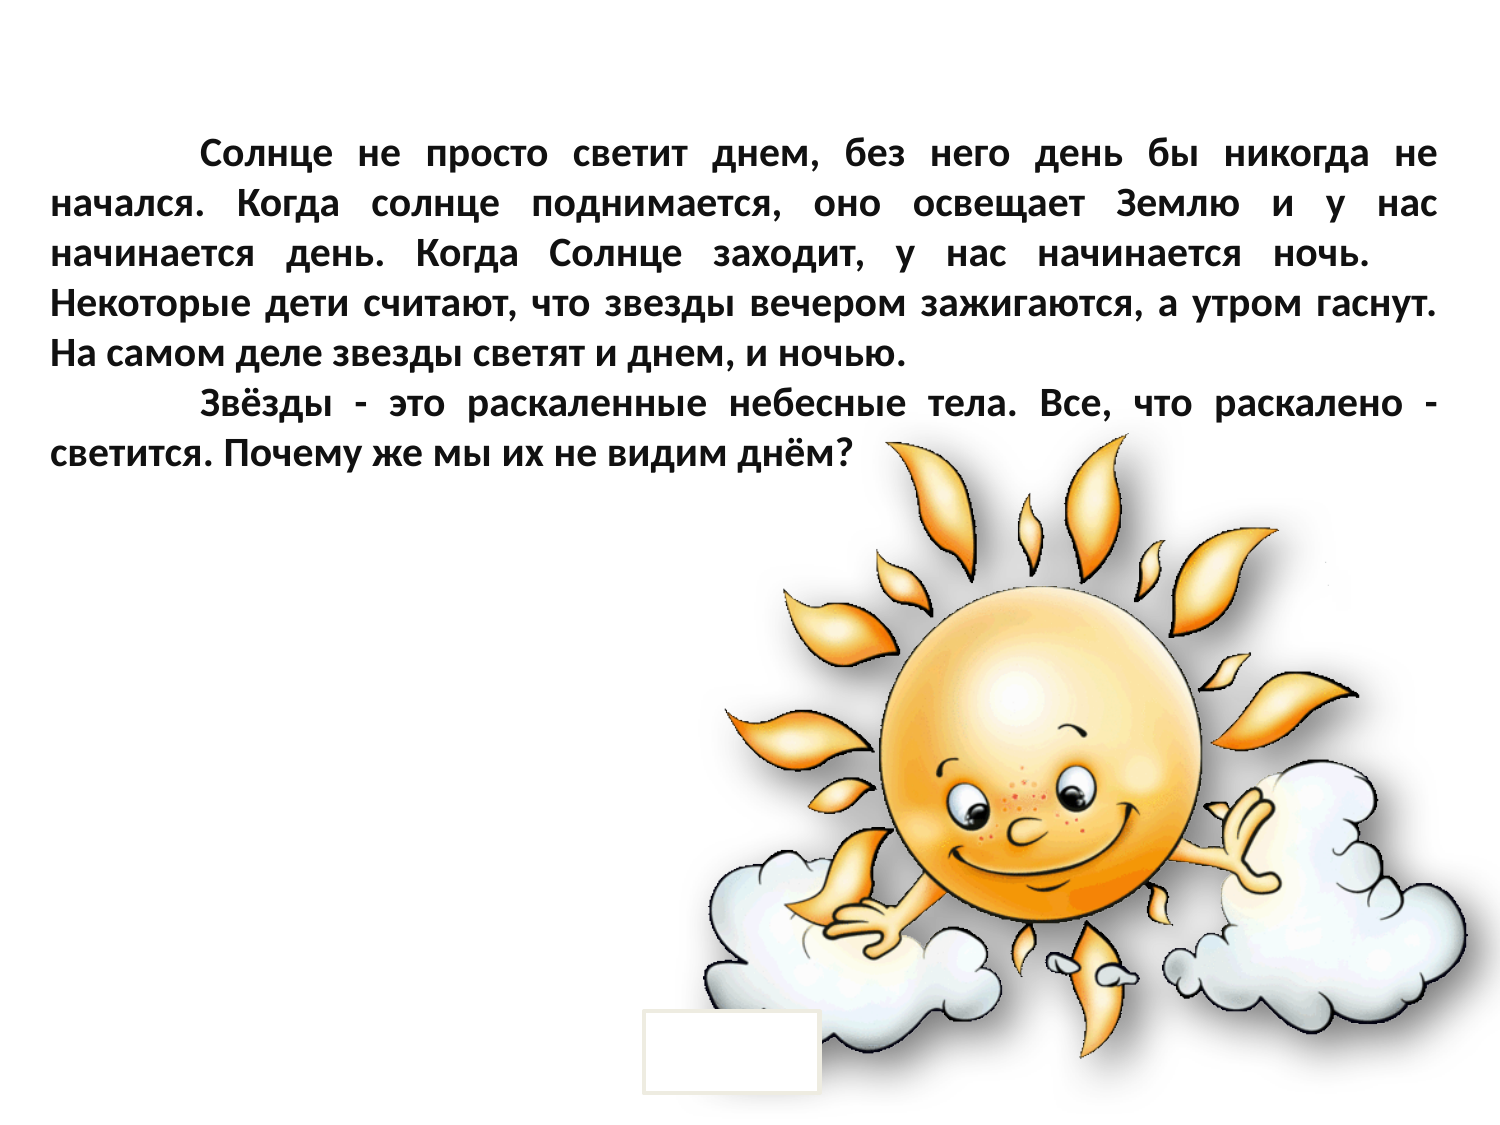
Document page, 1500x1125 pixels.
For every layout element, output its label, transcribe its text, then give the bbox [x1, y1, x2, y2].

text_box Солнце не просто светит днем, без него день бы никогда не начался. Когда солнце поднимается, оно освещает Землю и у нас начинается день. Когда Солнце заходит, у нас начинается ночь. Некоторые дети считают, что звезды вечером зажигаются, а утром гаснут. На самом деле звезды светят и днем, и ночью. Звёзды - это раскаленные небесные тела. Все, что раскалено - светится. Почему же мы их не видим днём? [35, 117, 1454, 532]
text_box [642, 1009, 822, 1095]
picture [702, 433, 1468, 1059]
